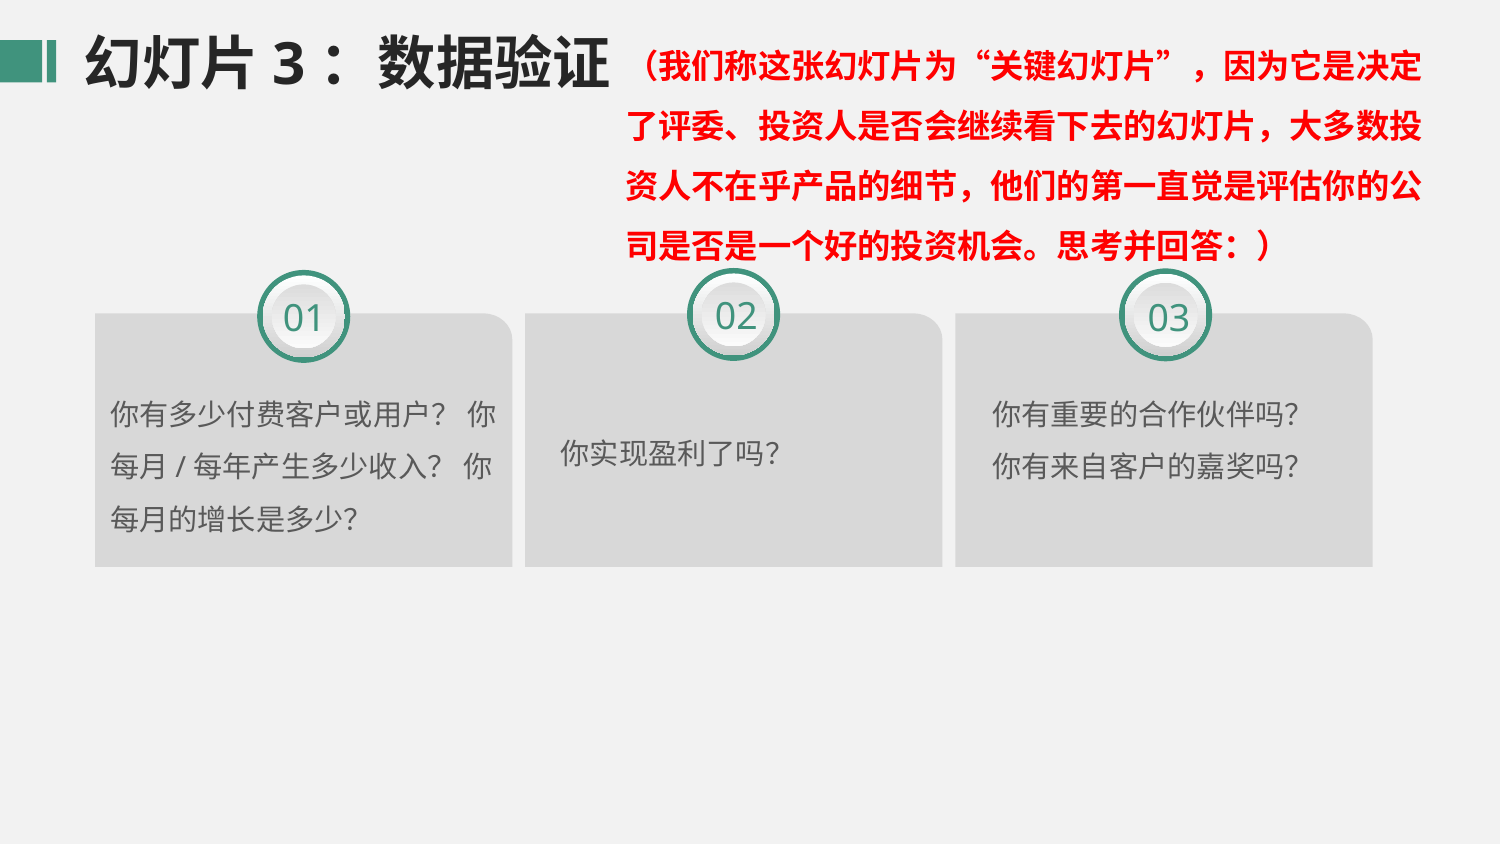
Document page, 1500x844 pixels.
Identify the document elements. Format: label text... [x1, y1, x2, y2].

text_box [687, 267, 781, 361]
text_box [95, 313, 513, 370]
text_box 你有重要的合作伙伴吗？ 你有来自客户的嘉奖吗？ [977, 370, 1354, 491]
text_box [95, 544, 513, 567]
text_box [0, 40, 57, 83]
text_box 幻灯片3：数据验证 [69, 18, 610, 104]
text_box 你实现盈利了吗？ [545, 410, 922, 478]
text_box [525, 313, 943, 567]
text_box [955, 313, 1373, 567]
text_box 你有多少付费客户或用户？ 你每月/每年产生多少收入？ 你每月的增长是多少？ [95, 370, 513, 544]
text_box （我们称这张幻灯片为“关键幻灯片”，因为它是决定了评委、投资人是否会继续看下去的幻灯片，大多数投资人不在乎产品的细节，他们的第一直觉是评估你的公司是否是一个好的投资机会。思考并回答：） [610, 18, 1452, 273]
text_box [257, 269, 351, 363]
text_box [1119, 268, 1213, 362]
